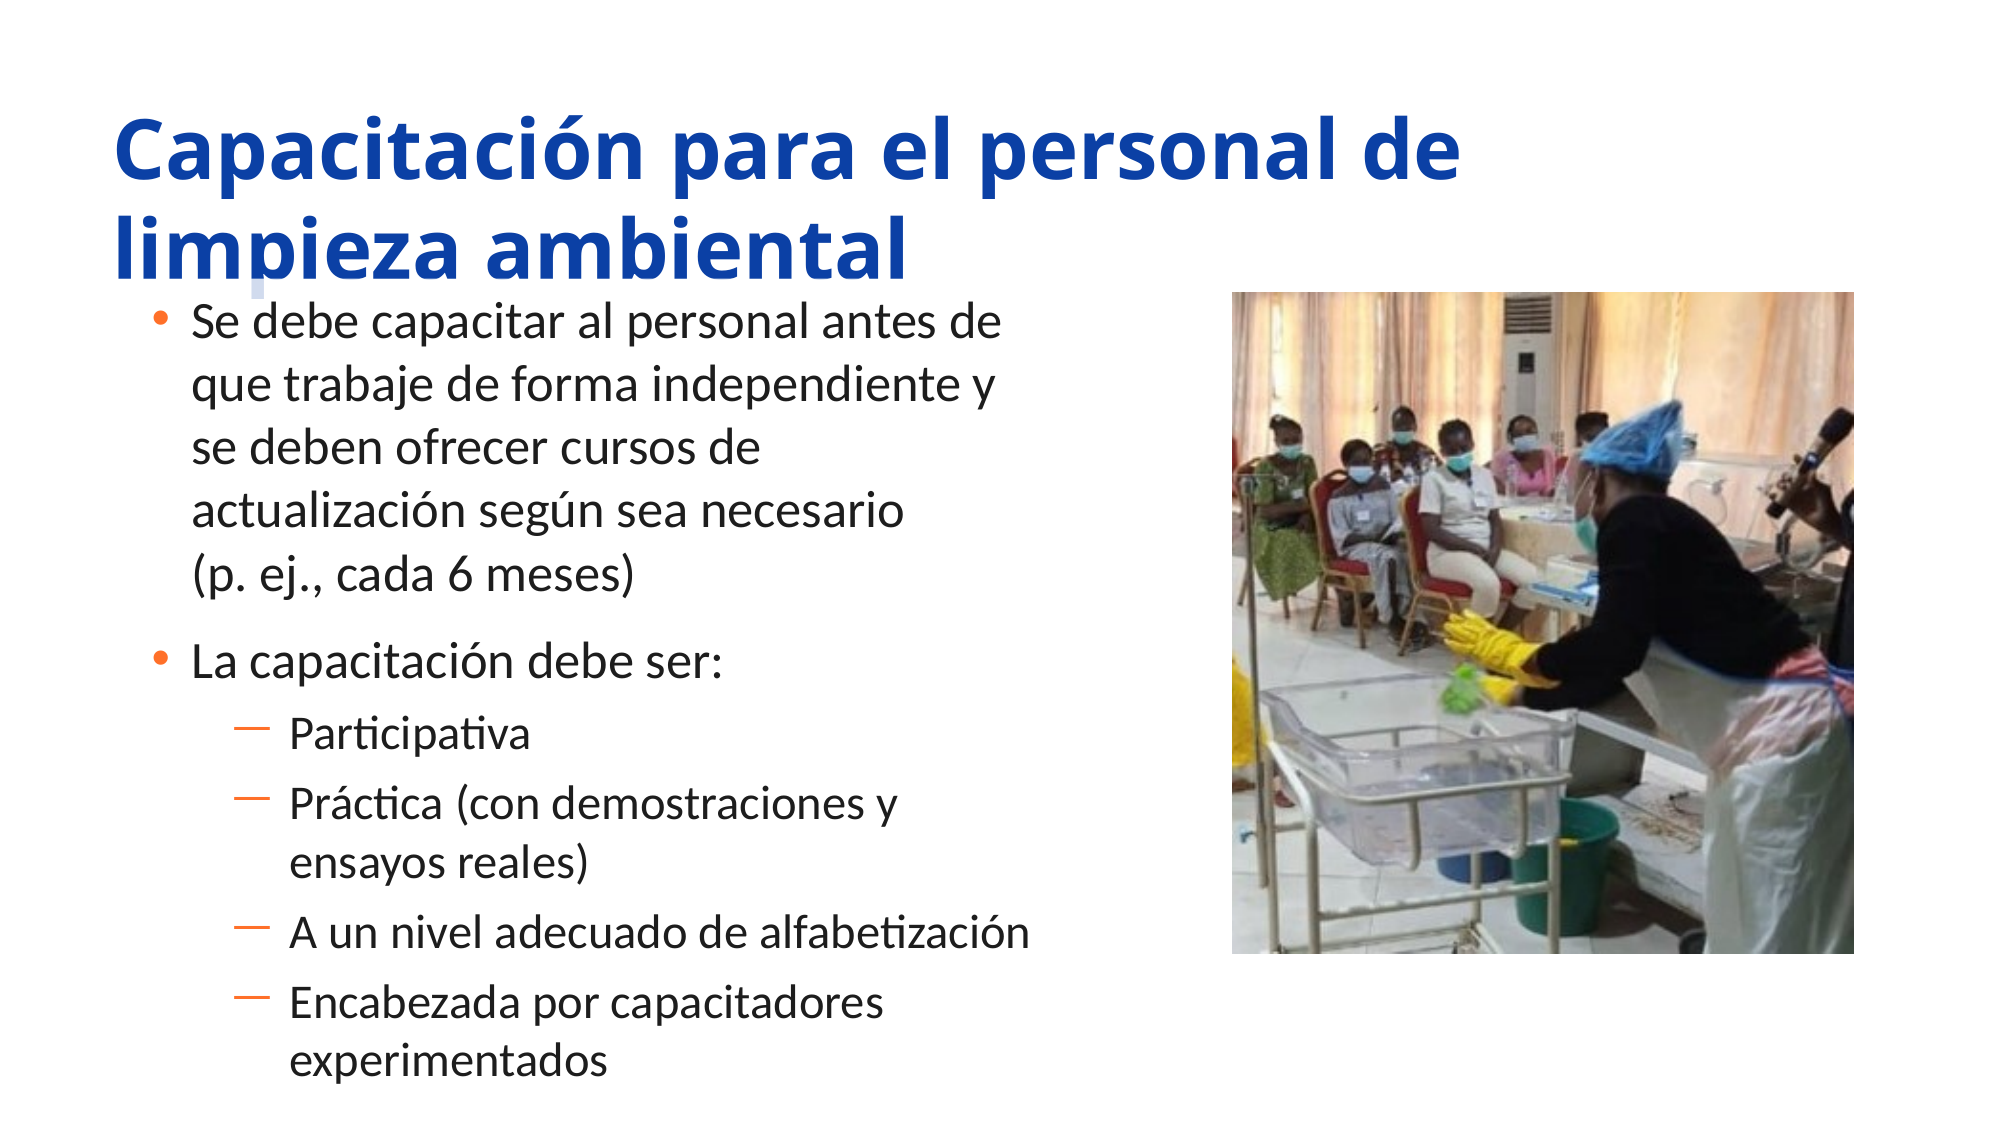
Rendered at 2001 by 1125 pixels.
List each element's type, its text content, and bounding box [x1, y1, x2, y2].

picture [1231, 292, 1855, 954]
title Capacitación para el personal de limpieza ambiental [97, 88, 1714, 304]
list Se debe capacitar al personal antes de que trabaje de forma independiente y se deben ofrecer cursos de actualización según sea necesario (p. ej., cada 6 meses) La capacitación debe ser: Participativa Práctica (con demostraciones y ensayos reales) A un nivel adecuado de alfabetización Encabezada por capacitadores experimentados [97, 278, 1056, 1104]
